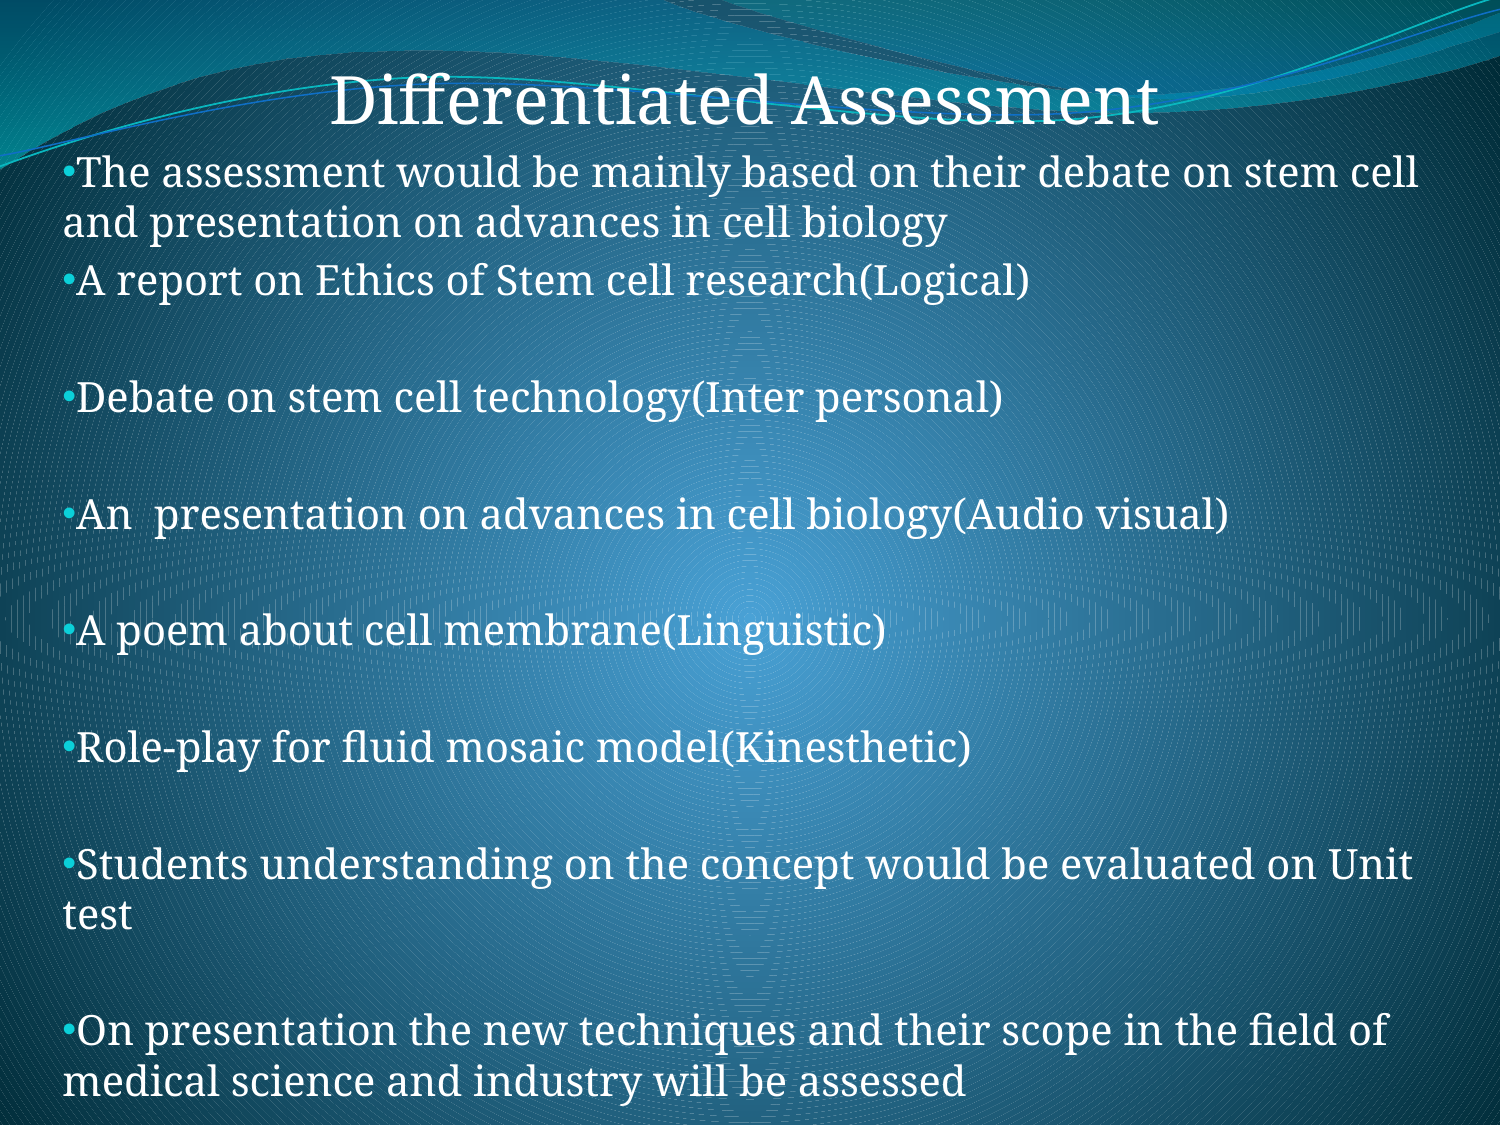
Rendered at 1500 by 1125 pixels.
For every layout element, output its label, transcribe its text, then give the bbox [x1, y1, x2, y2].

subtitle Differentiated Assessment The assessment would be mainly based on their debate on stem cell and presentation on advances in cell biology A report on Ethics of Stem cell research(Logical) Debate on stem cell technology(Inter personal) An presentation on advances in cell biology(Audio visual) A poem about cell membrane(Linguistic) Role-play for fluid mosaic model(Kinesthetic) Students understanding on the concept would be evaluated on Unit test On presentation the new techniques and their scope in the field of medical science and industry will be assessed [62, 50, 1438, 1088]
